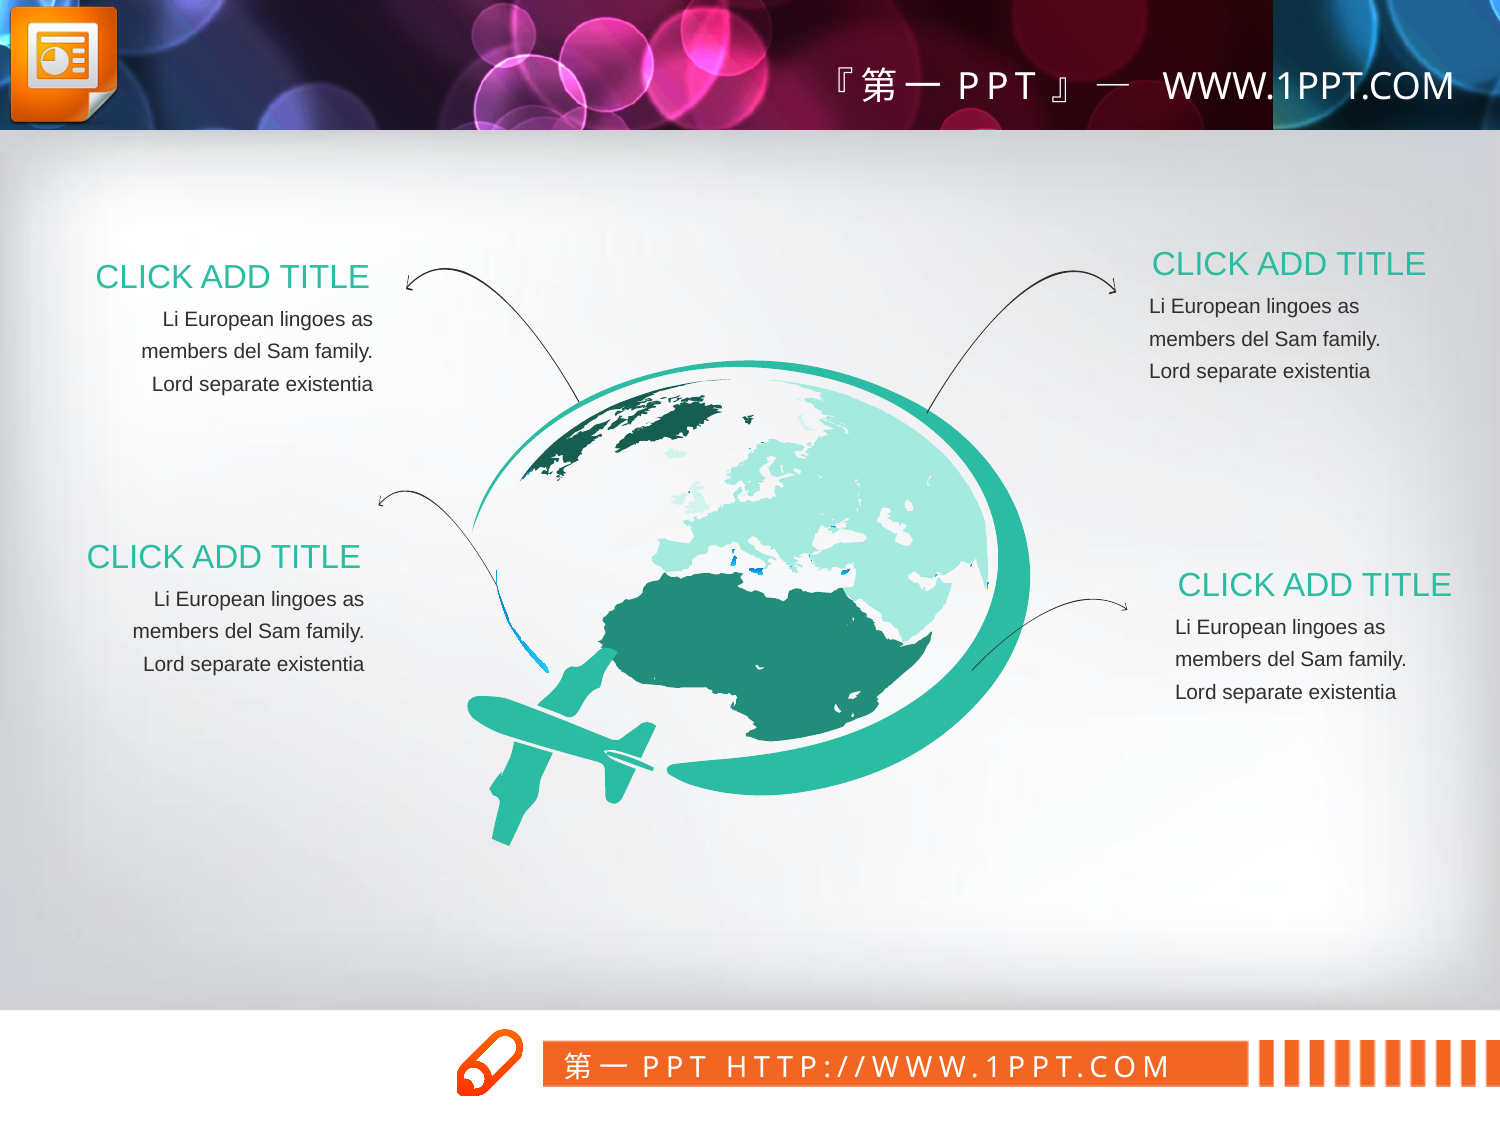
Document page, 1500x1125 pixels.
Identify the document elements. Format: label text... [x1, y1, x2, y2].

text_box [969, 270, 1117, 348]
text_box Li European lingoes as members del Sam family. Lord separate existentia [1160, 598, 1469, 711]
text_box Li European lingoes as members del Sam family. Lord separate existentia [79, 290, 388, 403]
text_box [1049, 598, 1128, 612]
picture [543, 1040, 1500, 1087]
text_box [378, 490, 461, 531]
text_box [406, 268, 546, 348]
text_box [466, 349, 1045, 847]
text_box CLICK ADD TITLE [80, 247, 386, 290]
picture [0, 0, 1500, 1012]
text_box CLICK ADD TITLE [1162, 555, 1468, 598]
text_box CLICK ADD TITLE [1137, 234, 1442, 277]
text_box CLICK ADD TITLE [71, 527, 377, 570]
text_box Li European lingoes as members del Sam family. Lord separate existentia [1134, 277, 1443, 390]
text_box Li European lingoes as members del Sam family. Lord separate existentia [70, 570, 380, 683]
